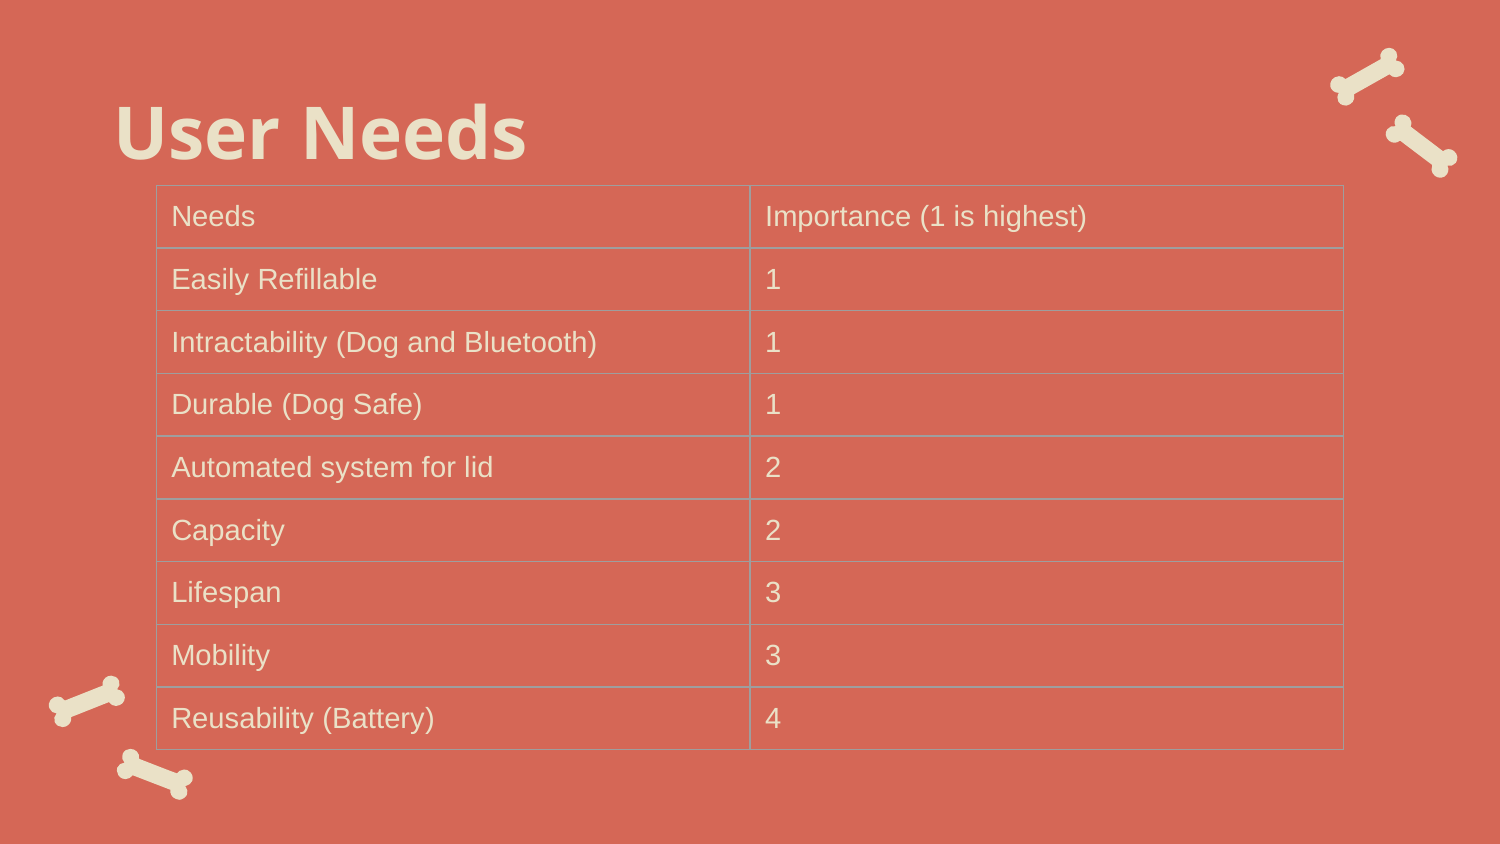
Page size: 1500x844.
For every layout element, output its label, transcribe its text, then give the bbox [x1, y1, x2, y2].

table_cell Mobility [157, 625, 749, 686]
table_header Needs [157, 186, 749, 247]
table_cell Intractability (Dog and Bluetooth) [157, 311, 749, 373]
table_cell Reusability (Battery) [157, 688, 749, 749]
table_header Importance (1 is highest) [751, 186, 1343, 247]
table_cell Capacity [157, 500, 749, 561]
table_cell 3 [751, 562, 1343, 624]
table_cell 1 [751, 249, 1343, 310]
table_cell 3 [751, 625, 1343, 686]
table_cell 4 [751, 688, 1343, 749]
table_cell 1 [751, 311, 1343, 373]
table_cell 1 [751, 374, 1343, 435]
table_cell 2 [751, 437, 1343, 498]
title User Needs [98, 71, 1402, 166]
table_cell 2 [751, 500, 1343, 561]
table_cell Automated system for lid [157, 437, 749, 498]
table_cell Lifespan [157, 562, 749, 624]
table_cell Easily Refillable [157, 249, 749, 310]
table_cell Durable (Dog Safe) [157, 374, 749, 435]
